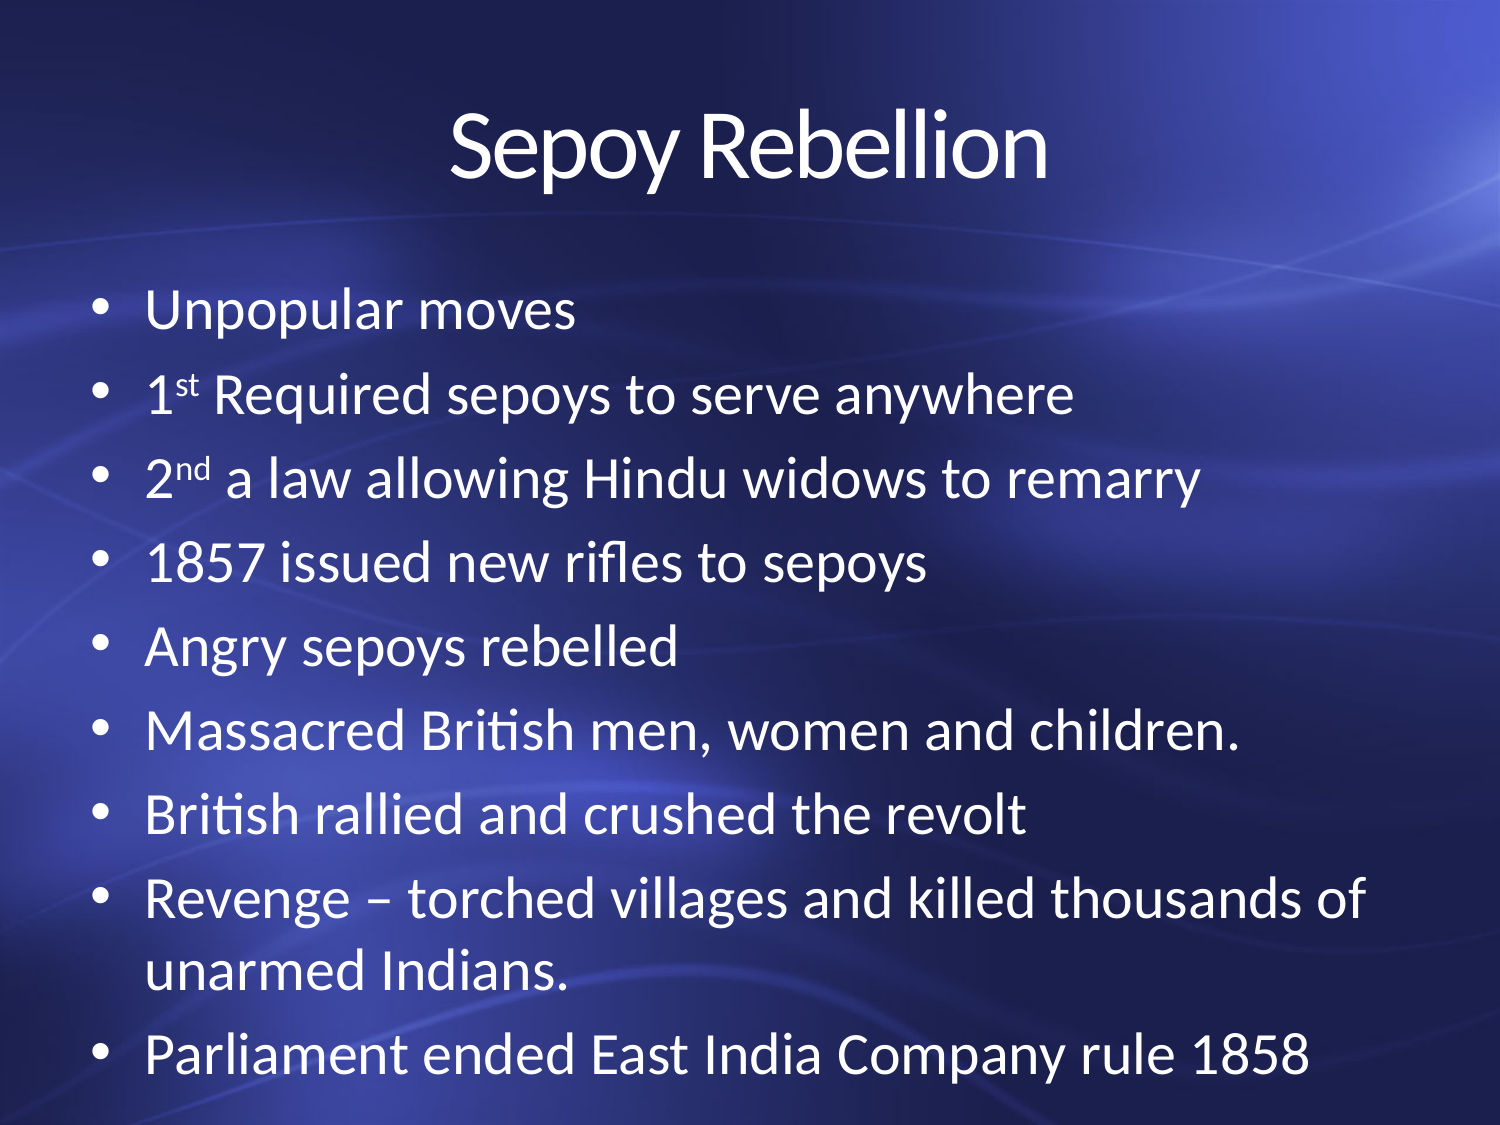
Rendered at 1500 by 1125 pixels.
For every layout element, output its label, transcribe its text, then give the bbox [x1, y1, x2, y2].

picture [0, 0, 1500, 1125]
list Unpopular moves 1st Required sepoys to serve anywhere 2nd a law allowing Hindu widows to remarry 1857 issued new rifles to sepoys Angry sepoys rebelled Massacred British men, women and children. British rallied and crushed the revolt Revenge – torched villages and killed thousands of unarmed Indians. Parliament ended East India Company rule 1858 [75, 262, 1425, 1100]
title Sepoy Rebellion [75, 45, 1425, 233]
